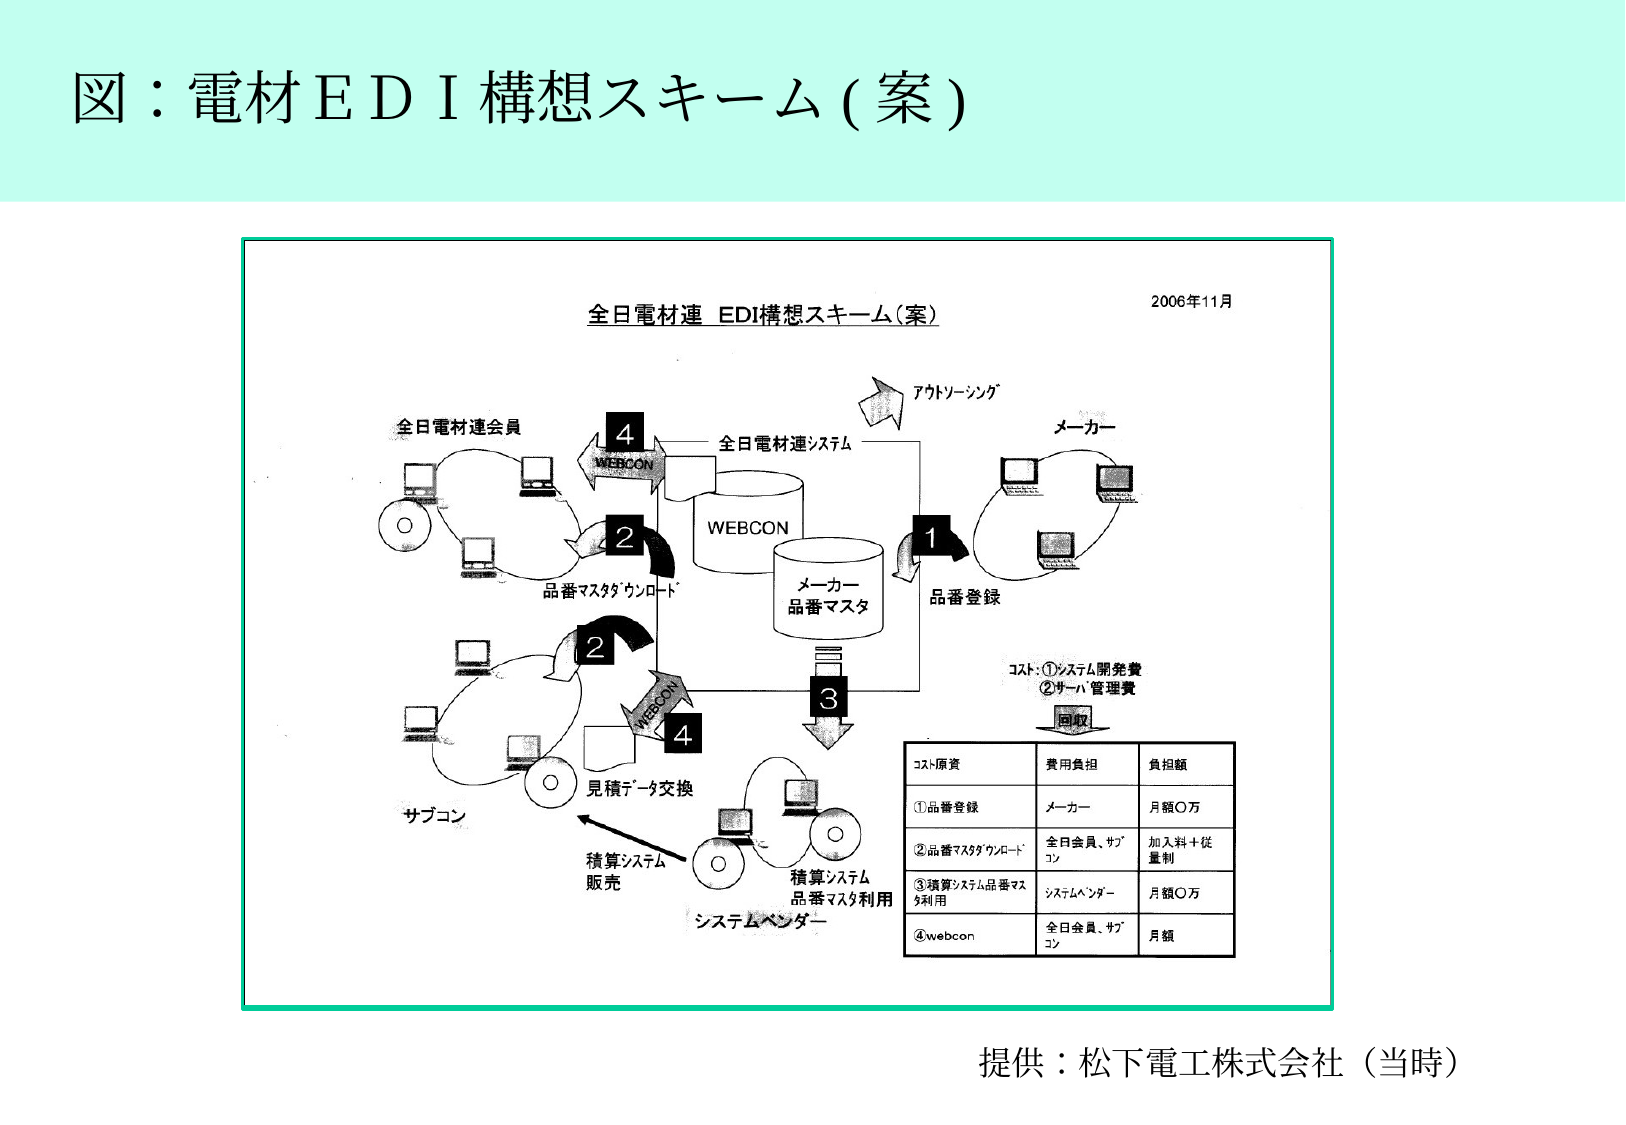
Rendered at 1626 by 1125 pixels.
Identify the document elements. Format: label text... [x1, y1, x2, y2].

picture [243, 239, 1331, 1006]
text_box 図：電材ＥＤＩ構想スキーム(案) [0, 0, 1625, 202]
title 提供：松下電工株式会社（当時） [0, 1006, 1625, 1125]
